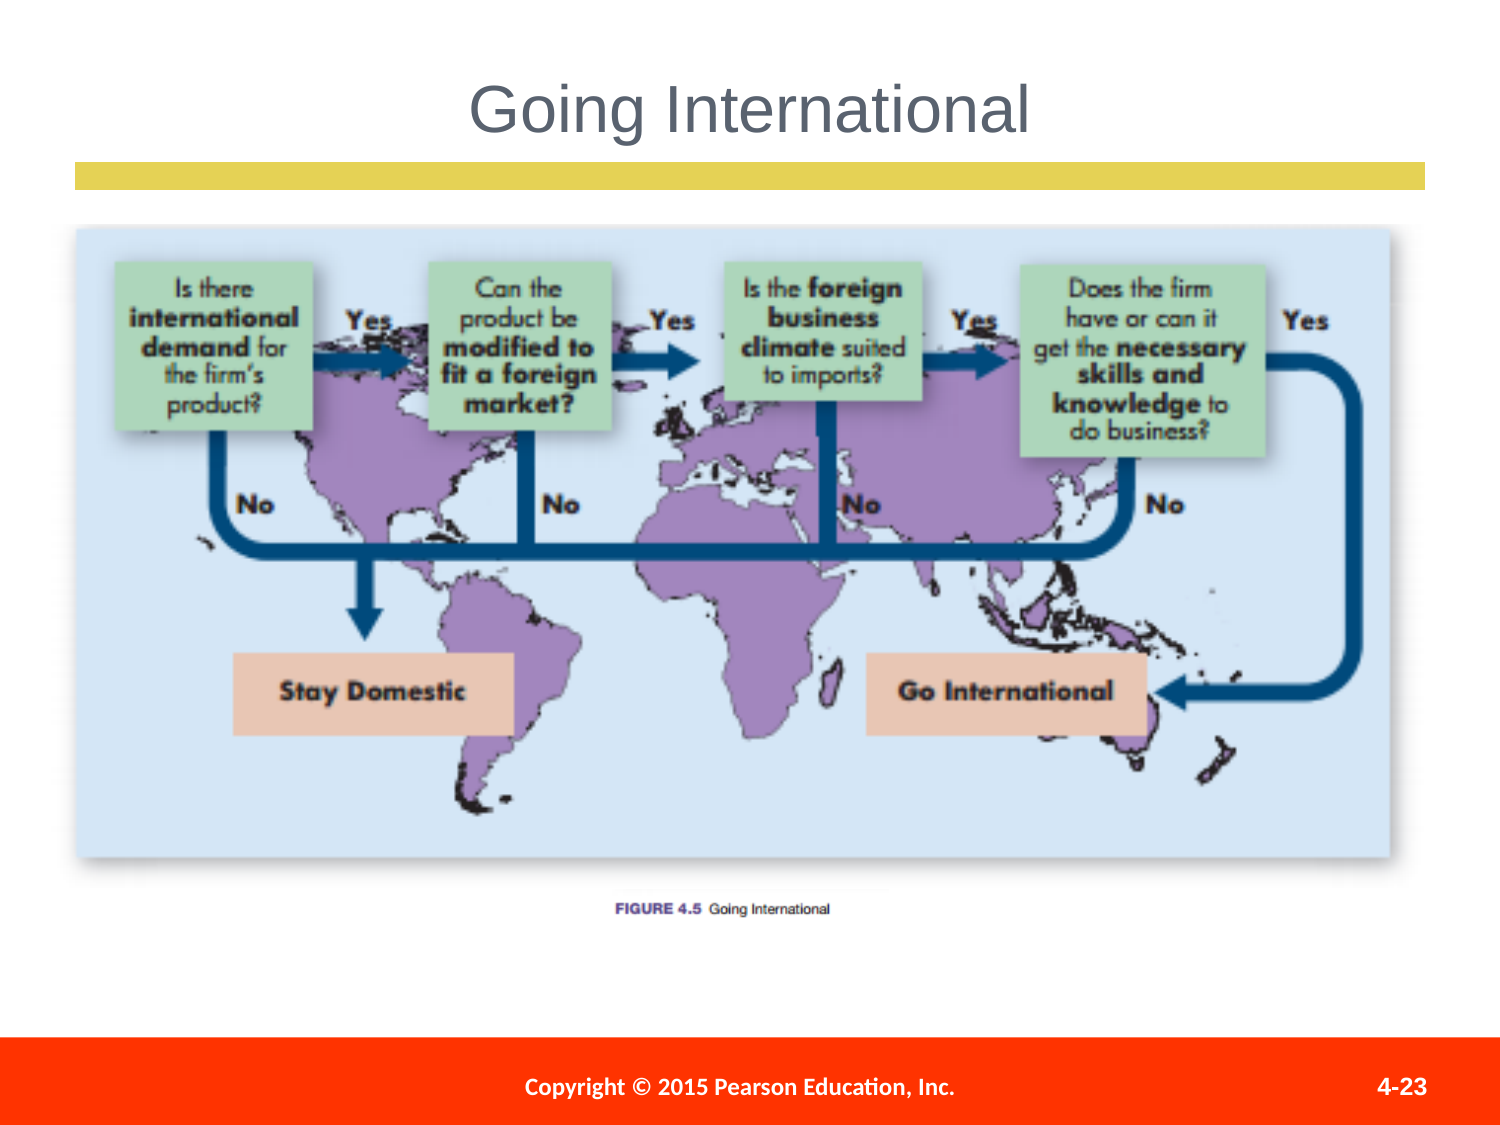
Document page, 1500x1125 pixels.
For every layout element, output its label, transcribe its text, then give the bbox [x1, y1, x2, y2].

picture [585, 889, 889, 950]
picture [24, 224, 1451, 888]
title Going International [74, 12, 1426, 201]
